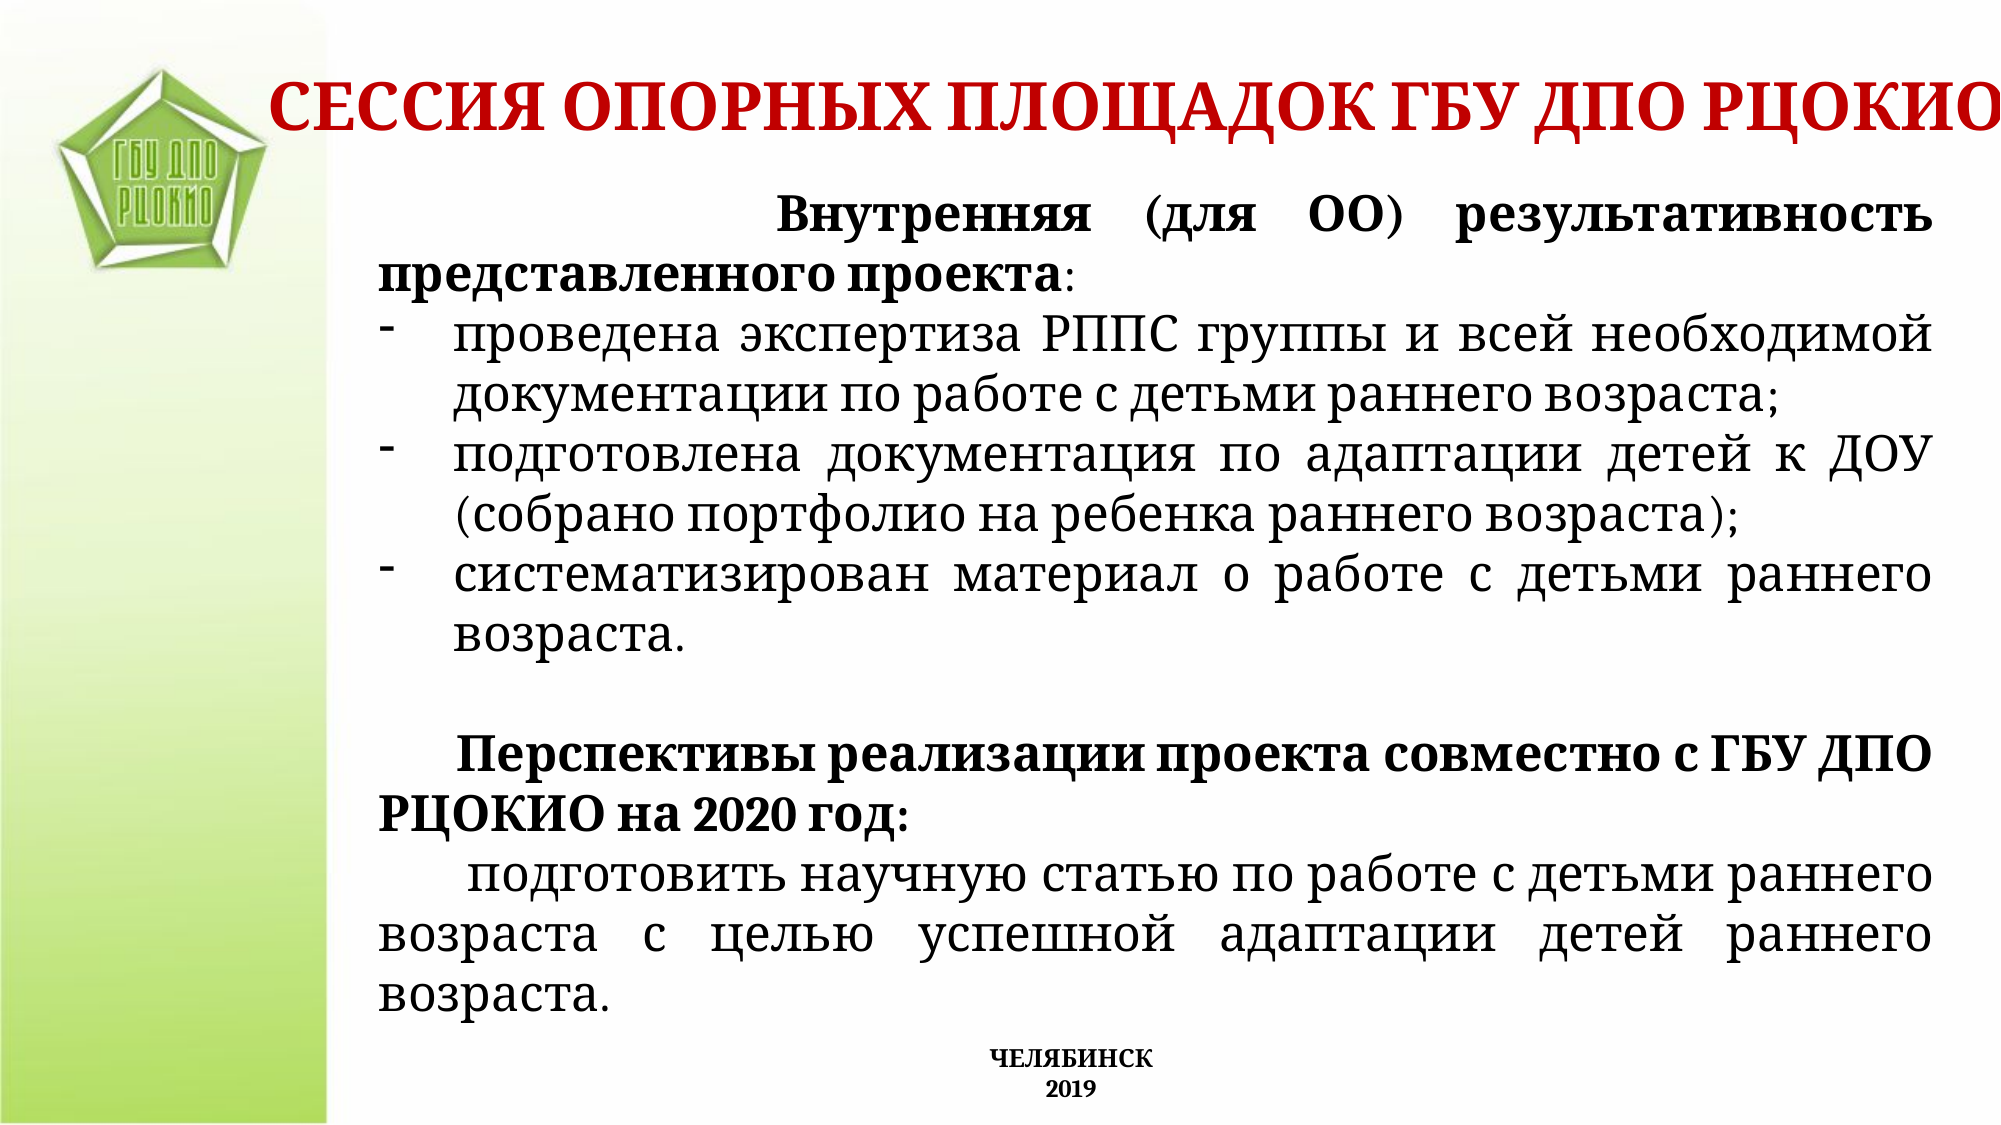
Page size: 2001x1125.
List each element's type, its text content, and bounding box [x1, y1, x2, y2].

picture [0, 0, 2001, 1125]
footer ЧЕЛЯБИНСК 2019 [667, 1019, 1476, 1125]
text_box Внутренняя (для ОО) результативность представленного проекта: проведена экспертиза РППС группы и всей необходимой документации по работе с детьми раннего возраста; подготовлена документация по адаптации детей к ДОУ (собрано портфолио на ребенка раннего возраста); систематизирован материал о работе с детьми раннего возраста. Перспективы реализации проекта совместно с ГБУ ДПО РЦОКИО на 2020 год: подготовить научную статью по работе с детьми раннего возраста с целью успешной адаптации детей раннего возраста. [363, 174, 1949, 1100]
text_box СЕССИЯ ОПОРНЫХ ПЛОЩАДОК ГБУ ДПО РЦОКИО [252, 56, 2000, 152]
